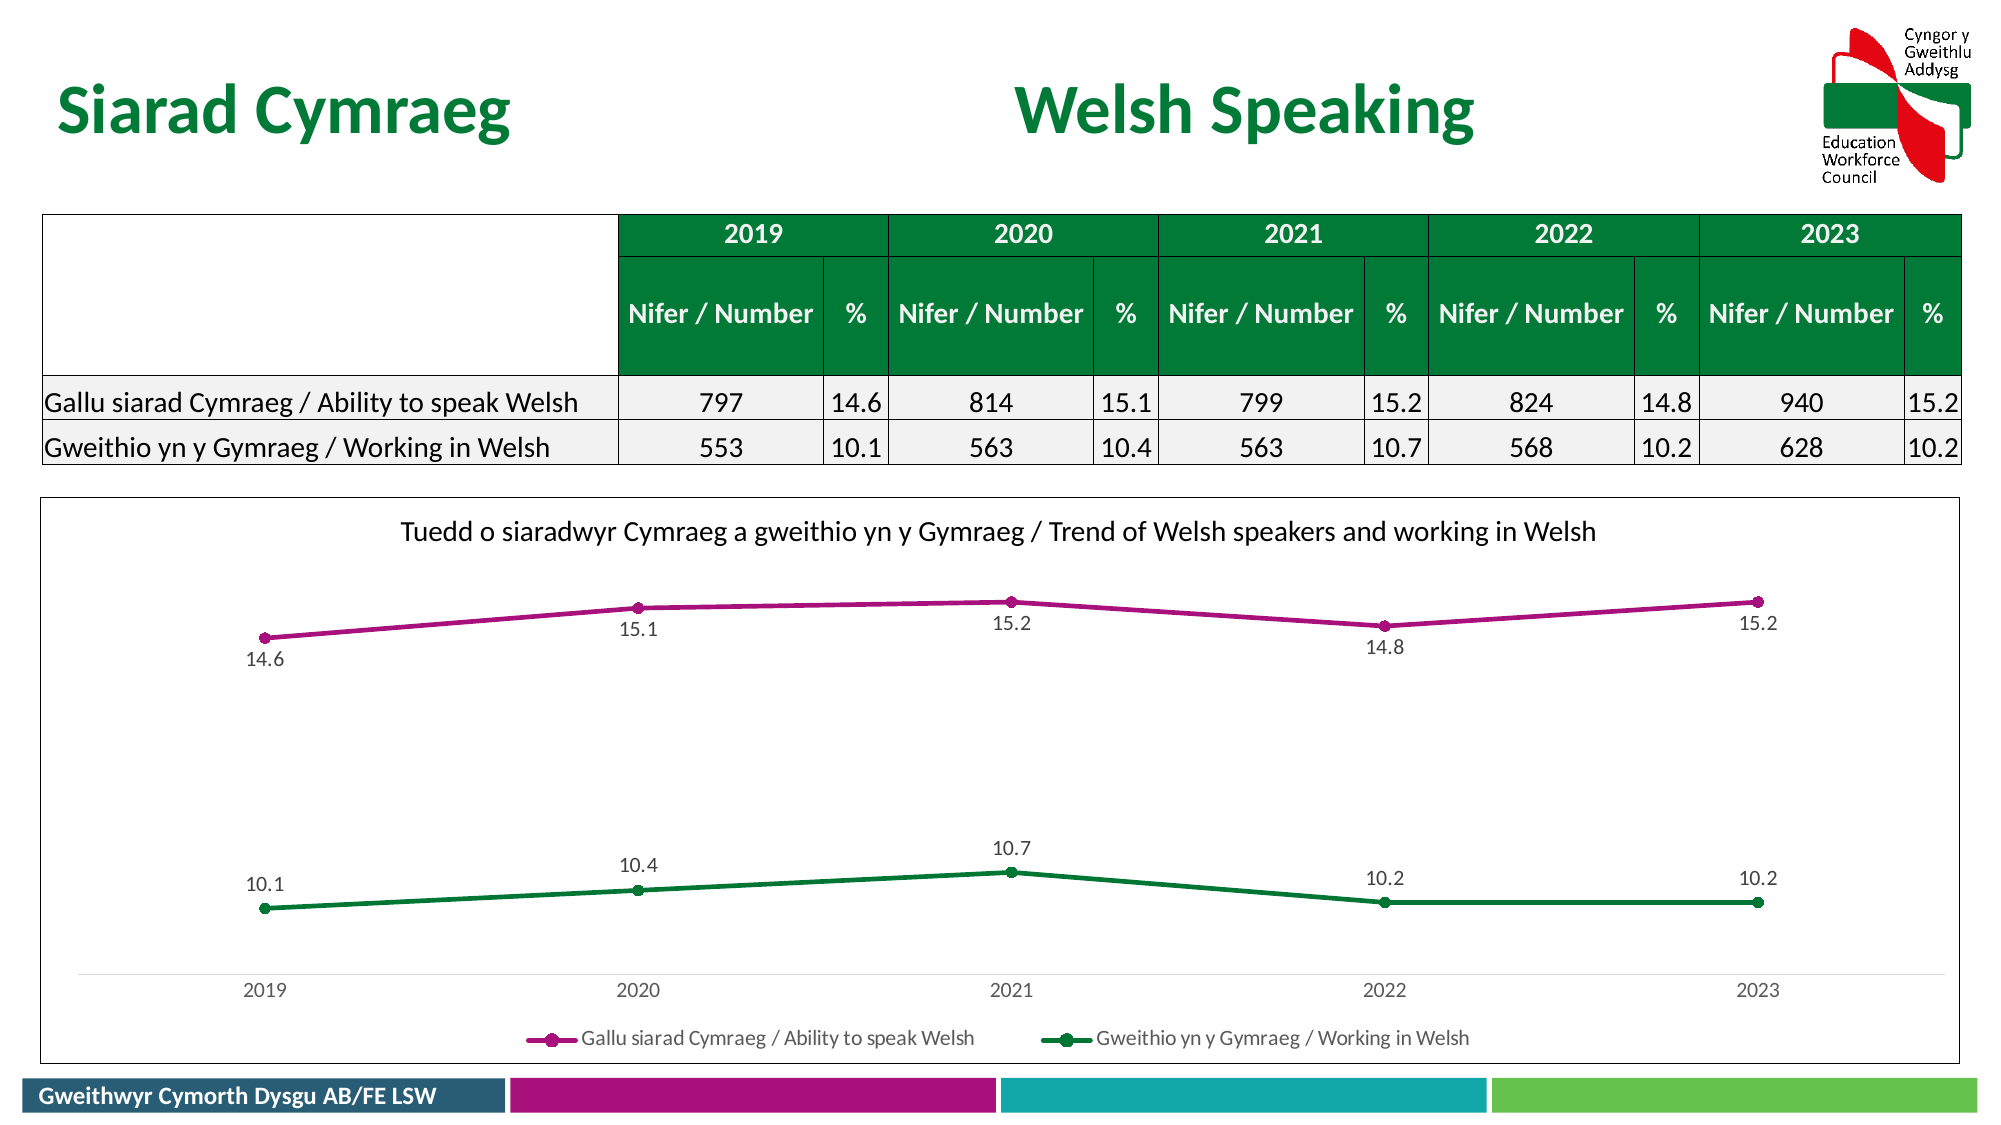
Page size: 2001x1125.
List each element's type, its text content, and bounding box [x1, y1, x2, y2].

table_cell 10.2 [1905, 420, 1961, 464]
table_cell 563 [1159, 420, 1364, 464]
table_cell 14.8 [1635, 376, 1699, 419]
table_header 2019 [619, 215, 888, 256]
table_cell 10.4 [1094, 420, 1158, 464]
table_cell 15.1 [1094, 376, 1158, 419]
table_cell 15.2 [1905, 376, 1961, 419]
table_cell Gweithio yn y Gymraeg / Working in Welsh [43, 420, 618, 464]
table_cell Nifer / Number [1700, 257, 1904, 375]
table_cell Nifer / Number [1429, 257, 1634, 375]
table_cell % [1365, 257, 1428, 375]
table_cell % [1094, 257, 1158, 375]
table_cell Nifer / Number [619, 257, 823, 375]
table_cell 568 [1429, 420, 1634, 464]
table_cell 553 [619, 420, 823, 464]
text_box Siarad Cymraeg [42, 64, 825, 142]
text_box Gweithwyr Cymorth Dysgu AB/FE LSW [23, 1075, 477, 1125]
table_cell % [824, 257, 888, 375]
table_cell Nifer / Number [889, 257, 1093, 375]
table_cell 940 [1700, 376, 1904, 419]
table_cell 814 [889, 376, 1093, 419]
table_cell 799 [1159, 376, 1364, 419]
table_cell 563 [889, 420, 1093, 464]
table_header 2022 [1429, 215, 1699, 256]
table_header [43, 215, 618, 375]
table_cell % [1635, 257, 1699, 375]
table_header 2021 [1159, 215, 1428, 256]
table_cell 628 [1700, 420, 1904, 464]
table_header 2020 [889, 215, 1158, 256]
table_header 2023 [1700, 215, 1961, 256]
text_box Welsh Speaking [999, 64, 1828, 142]
table_cell Nifer / Number [1159, 257, 1364, 375]
table_cell 14.6 [824, 376, 888, 419]
table_cell 797 [619, 376, 823, 419]
table_cell % [1905, 257, 1961, 375]
table_cell 824 [1429, 376, 1634, 419]
chart [40, 497, 1960, 1064]
table_cell 10.2 [1635, 420, 1699, 464]
table_cell 15.2 [1365, 376, 1428, 419]
picture [1822, 28, 1971, 183]
table_cell 10.7 [1365, 420, 1428, 464]
table_cell Gallu siarad Cymraeg / Ability to speak Welsh [43, 376, 618, 419]
table_cell 10.1 [824, 420, 888, 464]
